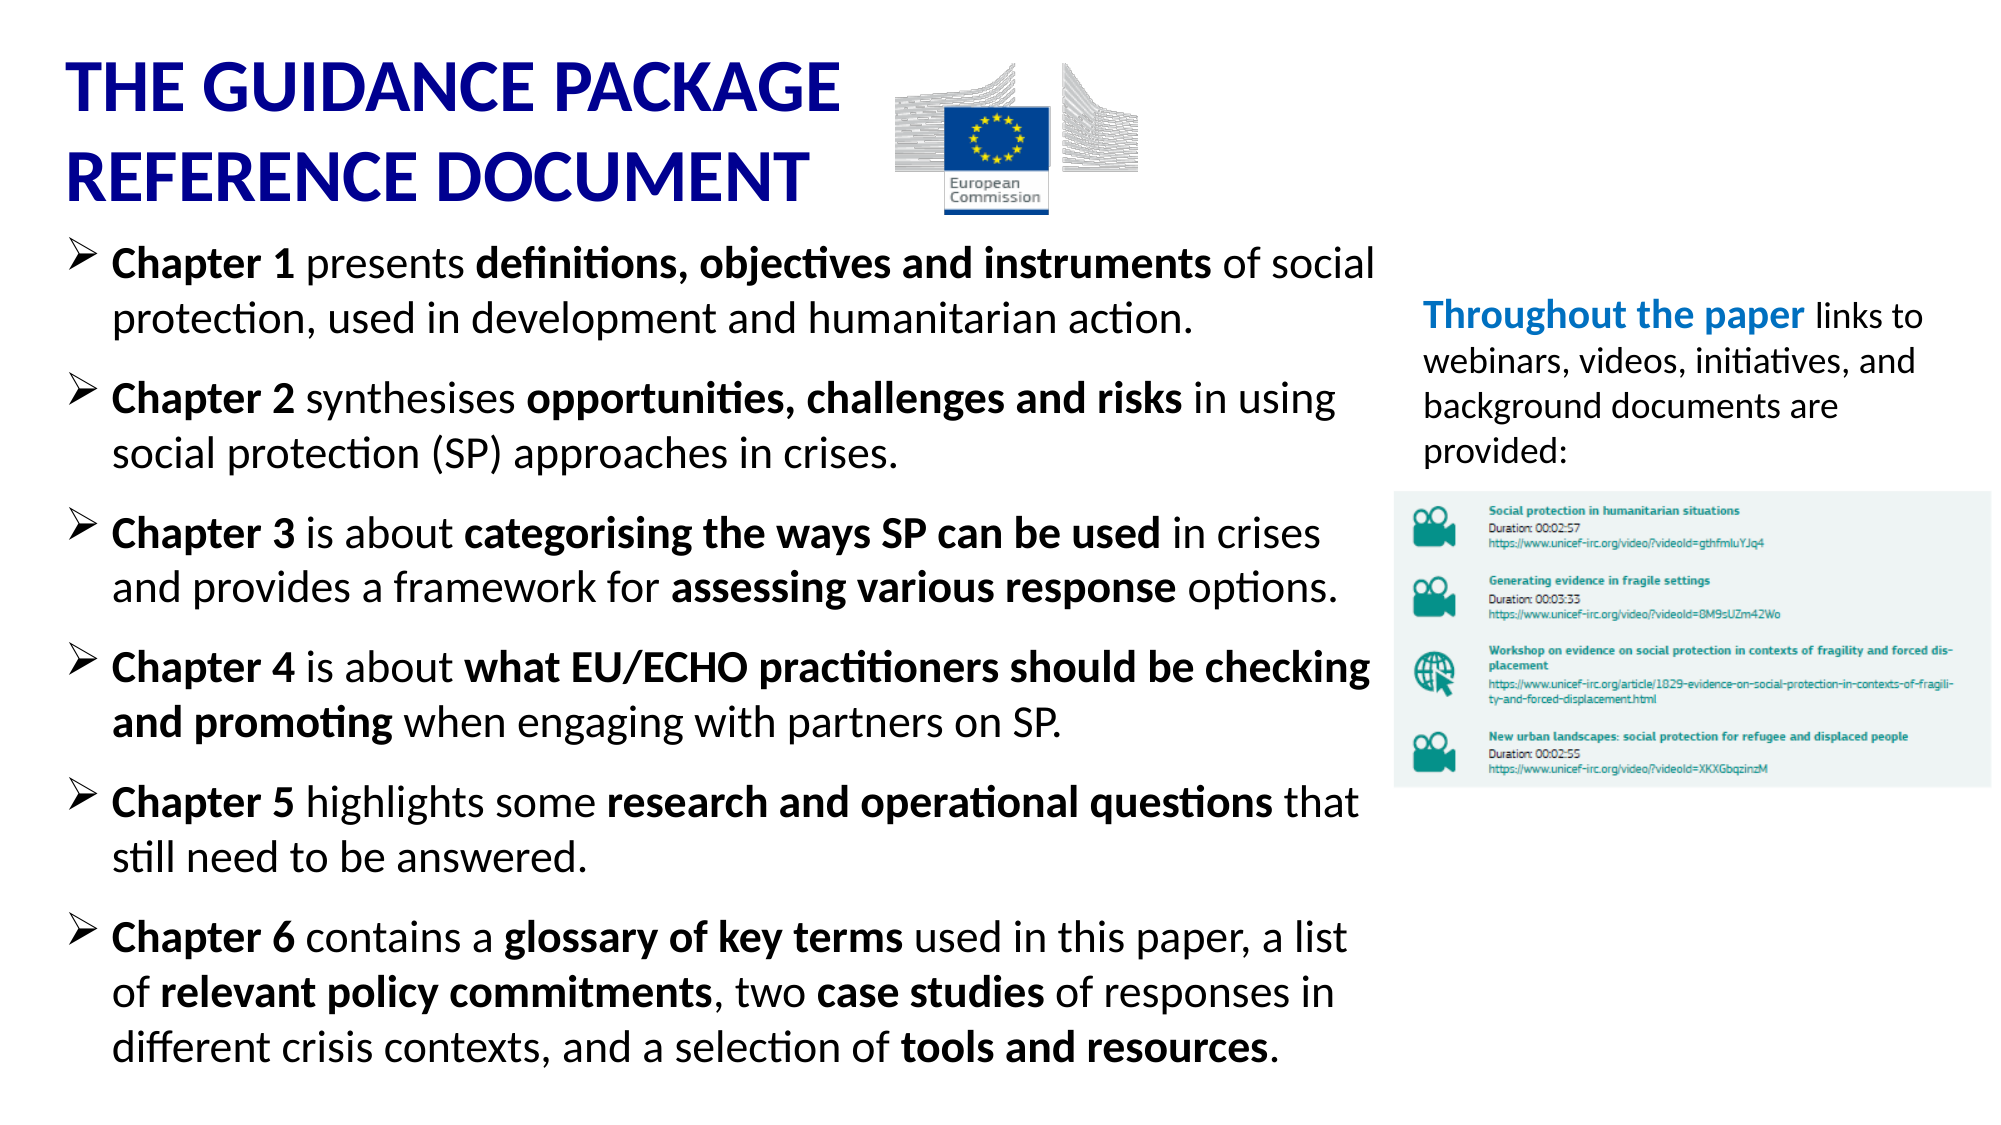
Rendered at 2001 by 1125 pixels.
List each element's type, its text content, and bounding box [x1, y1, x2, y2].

picture [894, 62, 1138, 215]
text_box Throughout the paper links to webinars, videos, initiatives, and background documents are provided: [1408, 279, 1978, 478]
title THE GUIDANCE PACKAGE REFERENCE DOCUMENT [50, 32, 1850, 221]
picture [1373, 479, 2000, 807]
list Chapter 1 presents definitions, objectives and instruments of social protection, used in development and humanitarian action. Chapter 2 synthesises opportunities, challenges and risks in using social protection (SP) approaches in crises. Chapter 3 is about categorising the ways SP can be used in crises and provides a framework for assessing various response options. Chapter 4 is about what EU/ECHO practitioners should be checking and promoting when engaging with partners on SP. Chapter 5 highlights some research and operational questions that still need to be answered. Chapter 6 contains a glossary of key terms used in this paper, a list of relevant policy commitments, two case studies of responses in different crisis contexts, and a selection of tools and resources. [50, 224, 1395, 1125]
